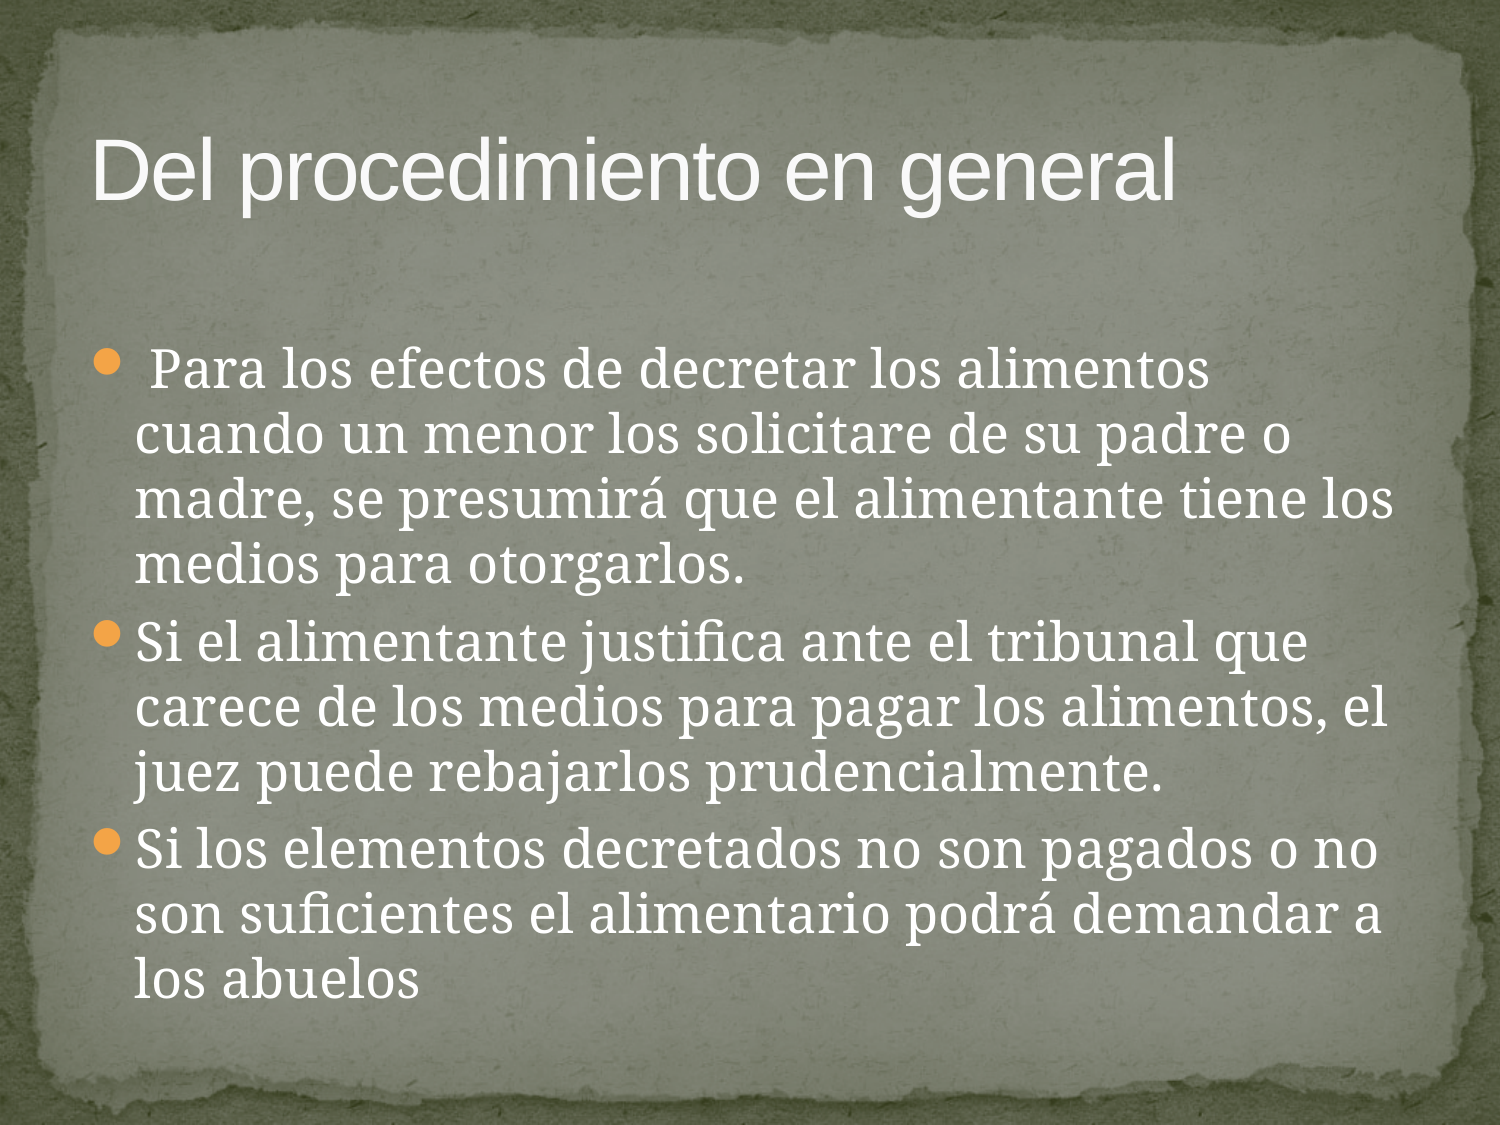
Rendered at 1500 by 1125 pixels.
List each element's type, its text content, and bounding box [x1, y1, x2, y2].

title Del procedimiento en general [74, 24, 1425, 225]
list Para los efectos de decretar los alimentos cuando un menor los solicitare de su padre o madre, se presumirá que el alimentante tiene los medios para otorgarlos. Si el alimentante justifica ante el tribunal que carece de los medios para pagar los alimentos, el juez puede rebajarlos prudencialmente. Si los elementos decretados no son pagados o no son suficientes el alimentario podrá demandar a los abuelos [75, 249, 1425, 1000]
